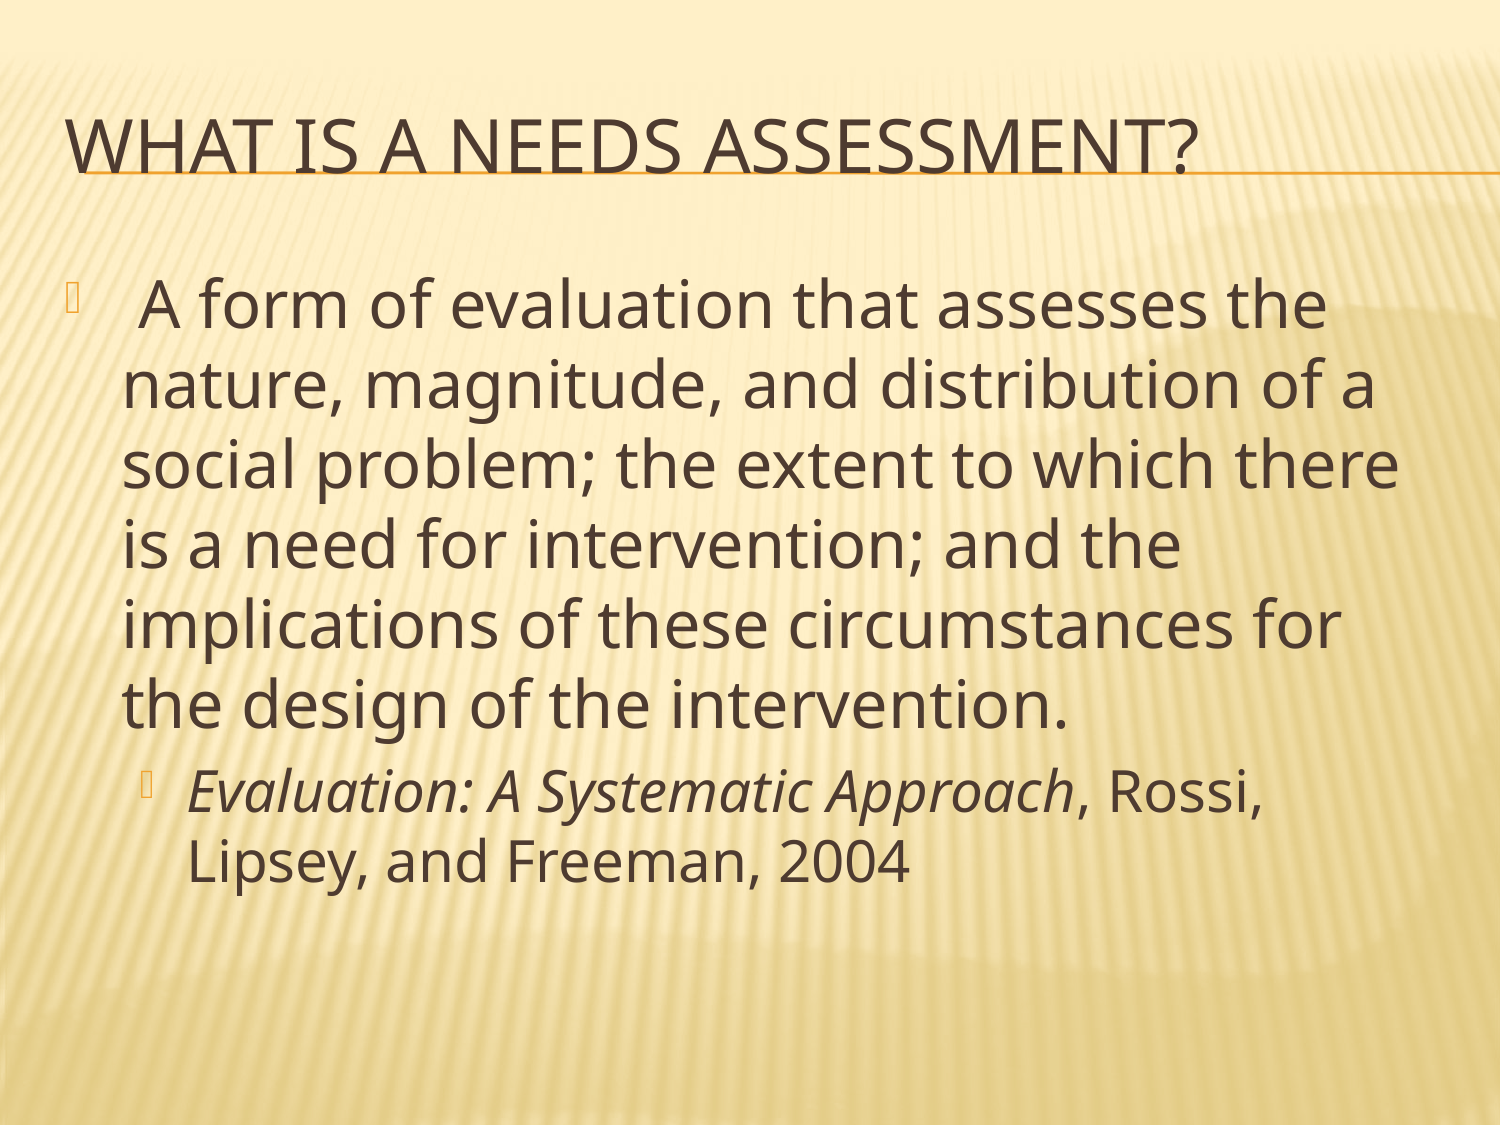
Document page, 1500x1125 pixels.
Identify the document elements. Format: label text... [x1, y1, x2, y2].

list A form of evaluation that assesses the nature, magnitude, and distribution of a social problem; the extent to which there is a need for intervention; and the implications of these circumstances for the design of the intervention. Evaluation: A Systematic Approach, Rossi, Lipsey, and Freeman, 2004 [50, 254, 1475, 998]
title What is a Needs Assessment? [50, 75, 1475, 213]
